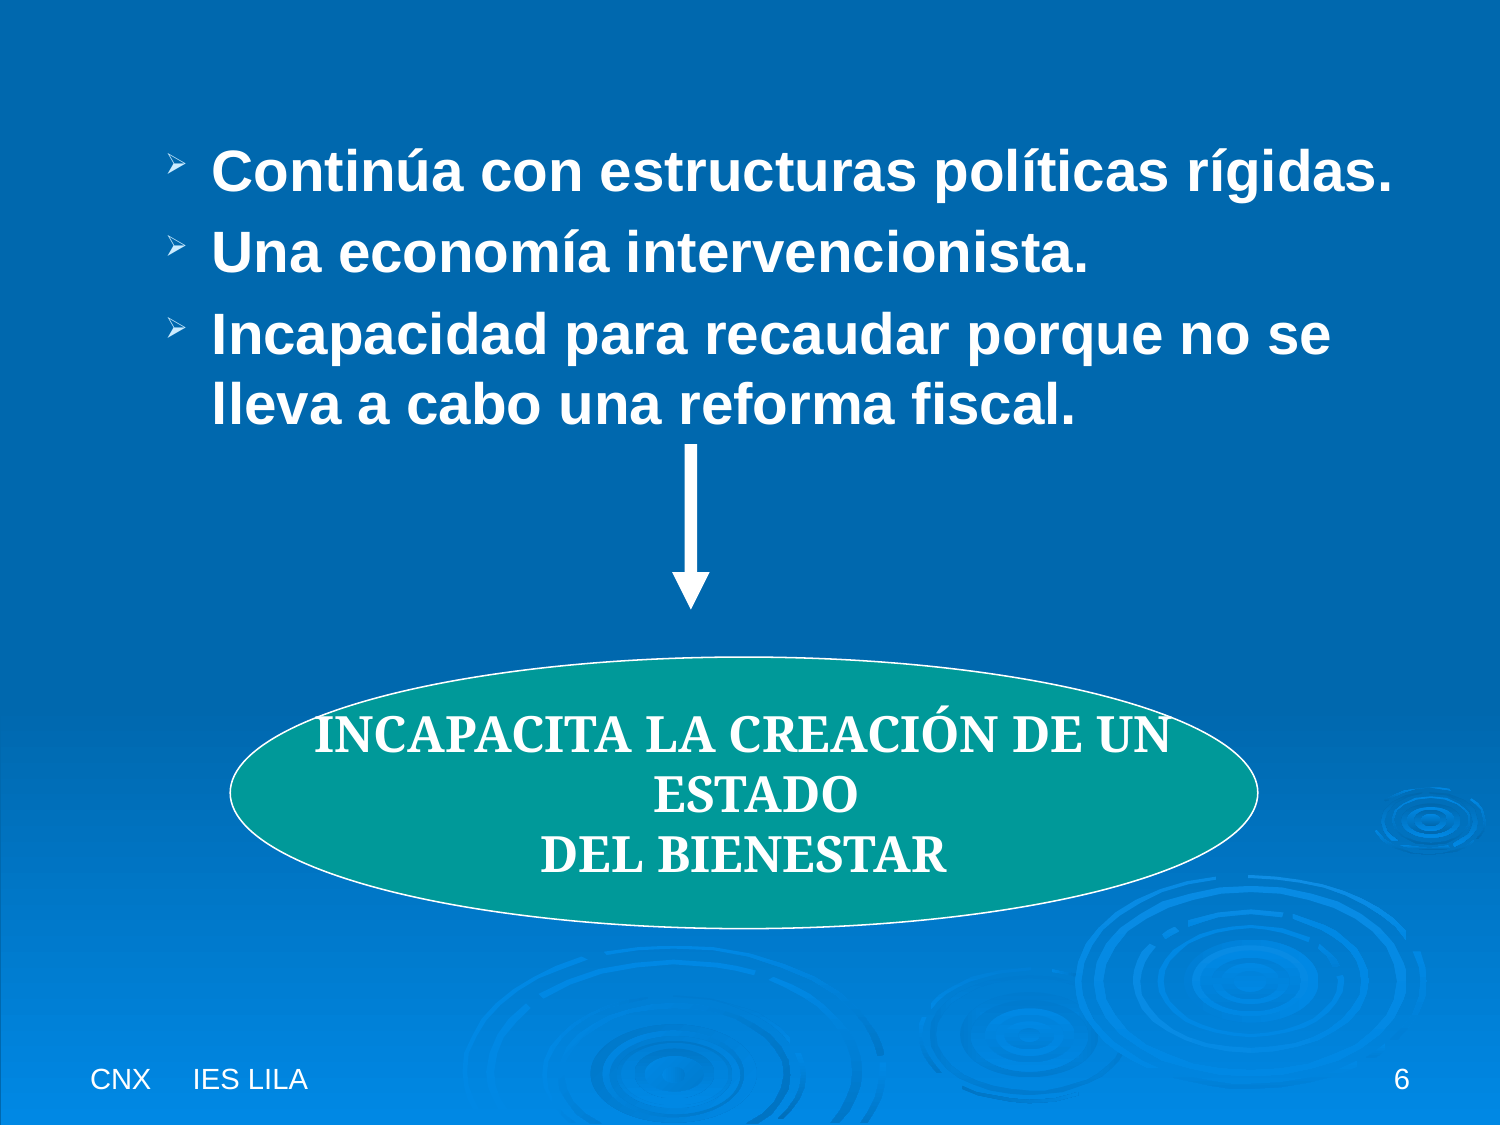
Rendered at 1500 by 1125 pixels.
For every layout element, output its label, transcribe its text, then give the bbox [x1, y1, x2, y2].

text_box [684, 444, 698, 610]
text_box INCAPACITA LA CREACIÓN DE UN ESTADO DEL BIENESTAR [230, 657, 1258, 929]
list Continúa con estructuras políticas rígidas. Una economía intervencionista. Incapacidad para recaudar porque no se lleva a cabo una reforma fiscal. [74, 125, 1426, 1006]
slide_number CNX IES LILA [74, 1024, 426, 1103]
slide_number 6 [1074, 1024, 1426, 1103]
